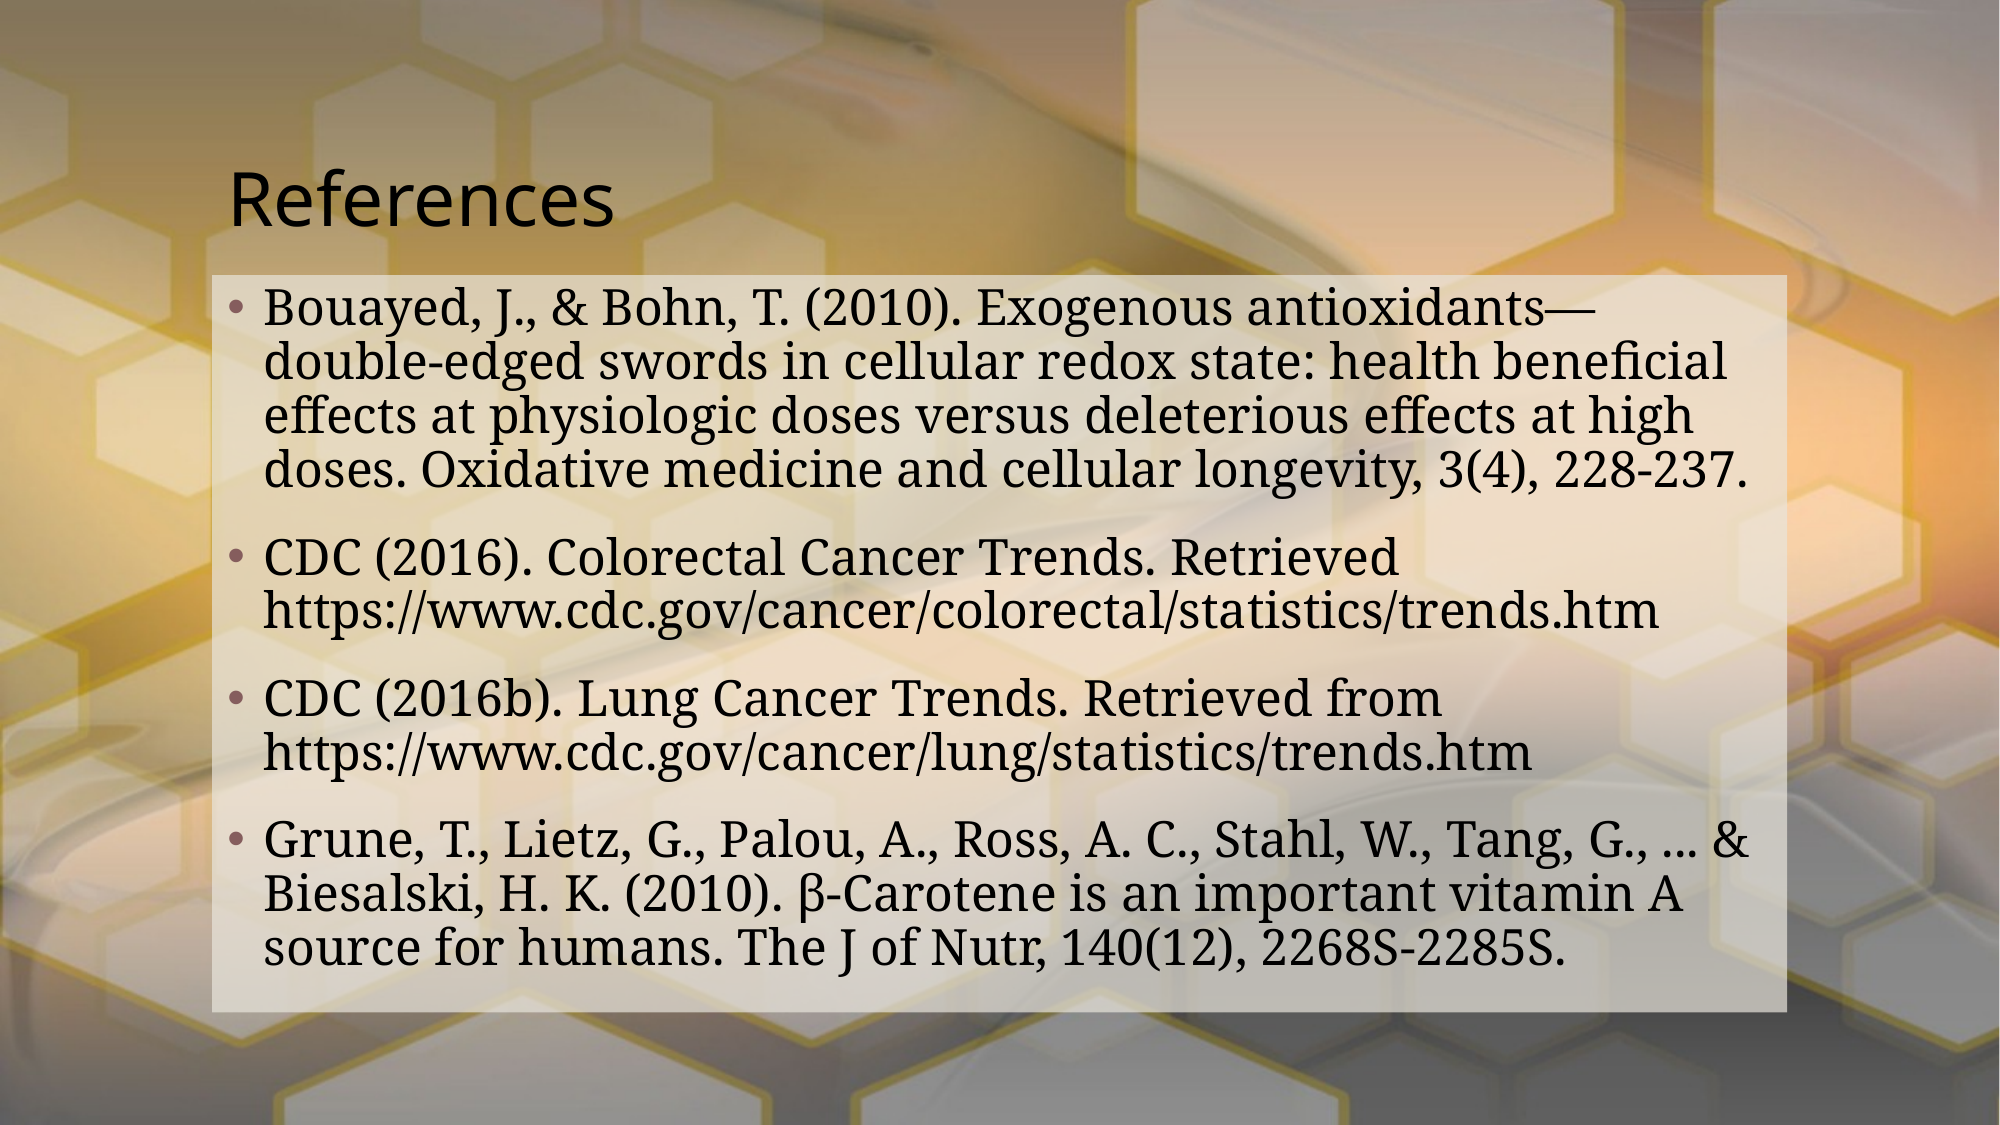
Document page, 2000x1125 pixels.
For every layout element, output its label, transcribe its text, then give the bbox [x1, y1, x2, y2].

title References [212, 62, 1788, 250]
list Bouayed, J., & Bohn, T. (2010). Exogenous antioxidants—double-edged swords in cellular redox state: health beneficial effects at physiologic doses versus deleterious effects at high doses. Oxidative medicine and cellular longevity, 3(4), 228-237. CDC (2016). Colorectal Cancer Trends. Retrieved https://www.cdc.gov/cancer/colorectal/statistics/trends.htm CDC (2016b). Lung Cancer Trends. Retrieved from https://www.cdc.gov/cancer/lung/statistics/trends.htm Grune, T., Lietz, G., Palou, A., Ross, A. C., Stahl, W., Tang, G., ... & Biesalski, H. K. (2010). β-Carotene is an important vitamin A source for humans. The J of Nutr, 140(12), 2268S-2285S. [212, 275, 1788, 1013]
picture [0, 0, 2000, 1125]
